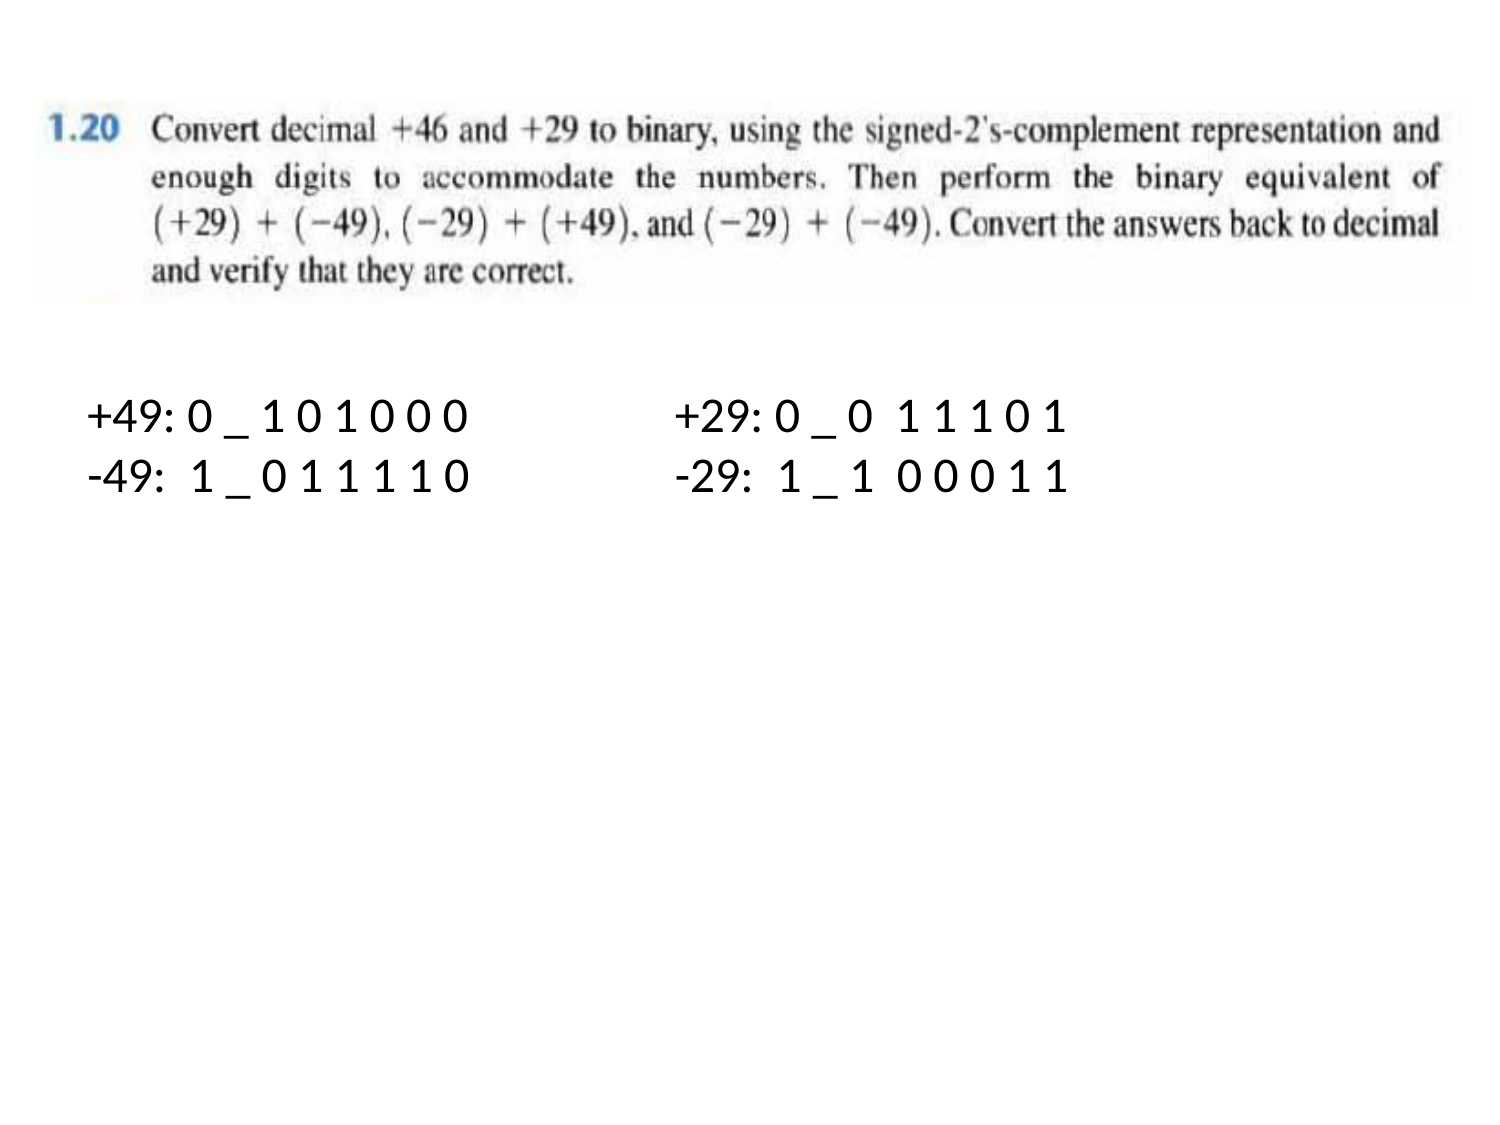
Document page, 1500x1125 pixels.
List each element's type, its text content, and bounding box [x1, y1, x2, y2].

text_box +49: 0 _ 1 0 1 0 0 0 -49: 1 _ 0 1 1 1 1 0 [49, 374, 513, 510]
picture [37, 99, 1471, 305]
text_box +29: 0 _ 0 1 1 1 0 1 -29: 1 _ 1 0 0 0 1 1 [637, 374, 1100, 510]
